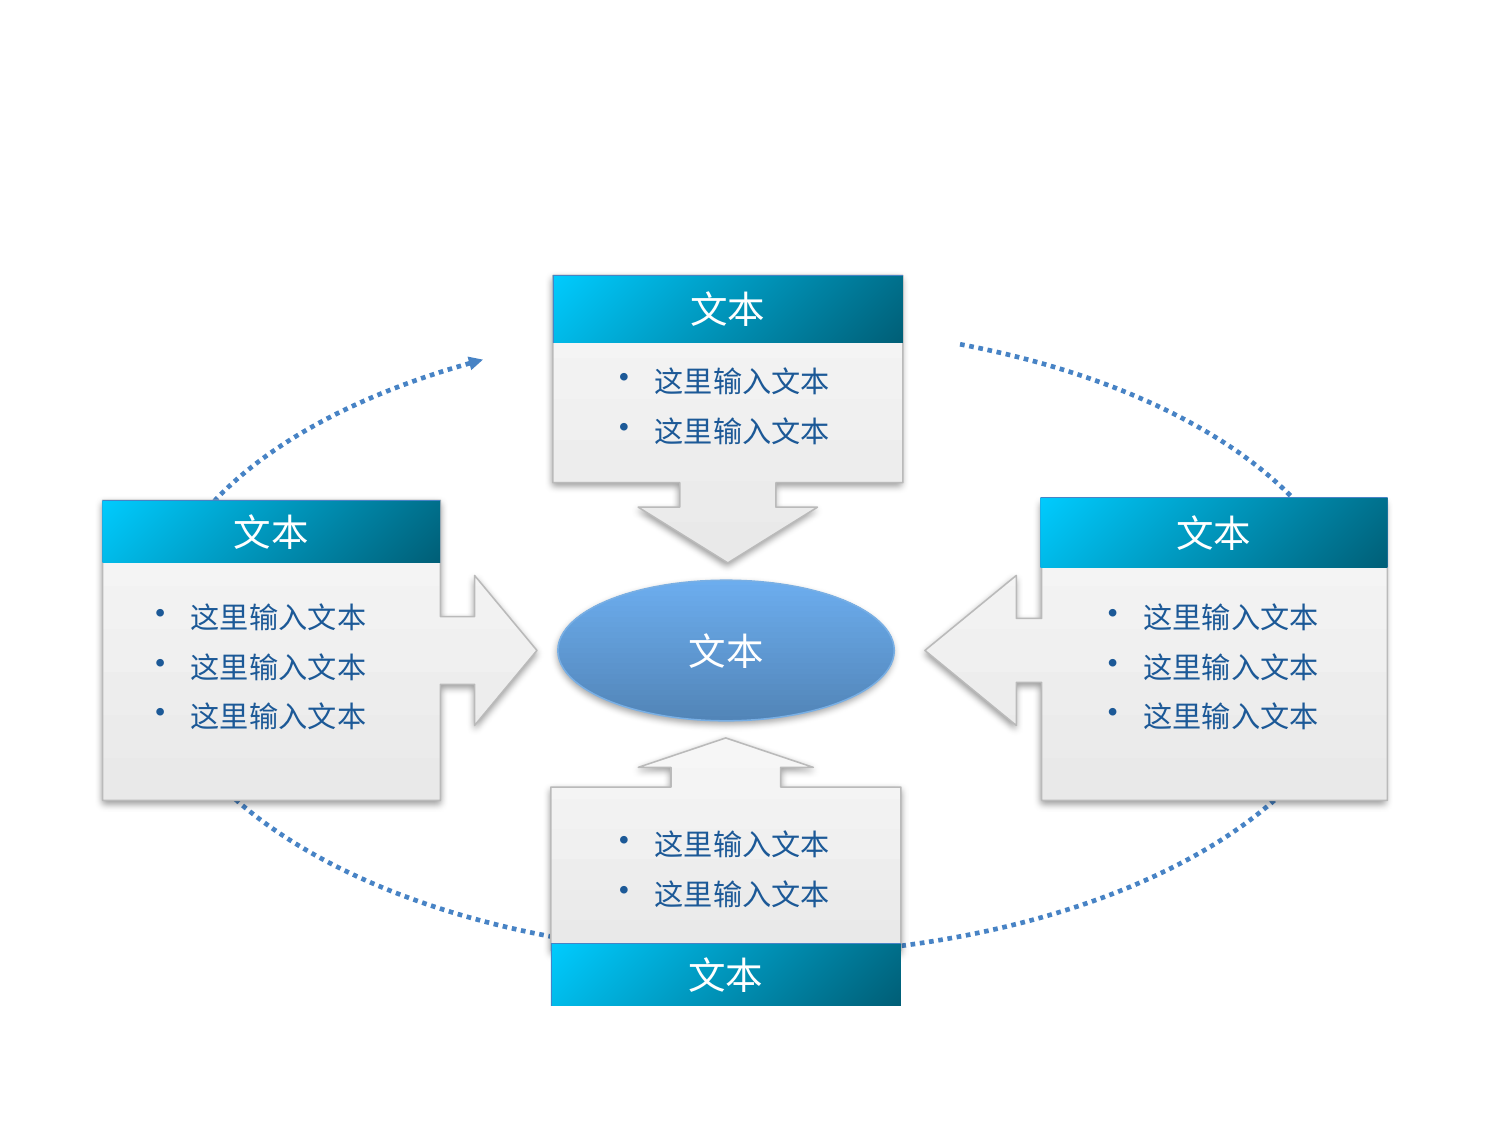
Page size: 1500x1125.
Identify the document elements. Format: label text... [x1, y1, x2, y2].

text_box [102, 500, 538, 801]
text_box [219, 343, 1290, 946]
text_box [552, 275, 904, 564]
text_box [924, 497, 1388, 801]
text_box 文本 [698, 579, 792, 639]
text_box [550, 737, 902, 1007]
